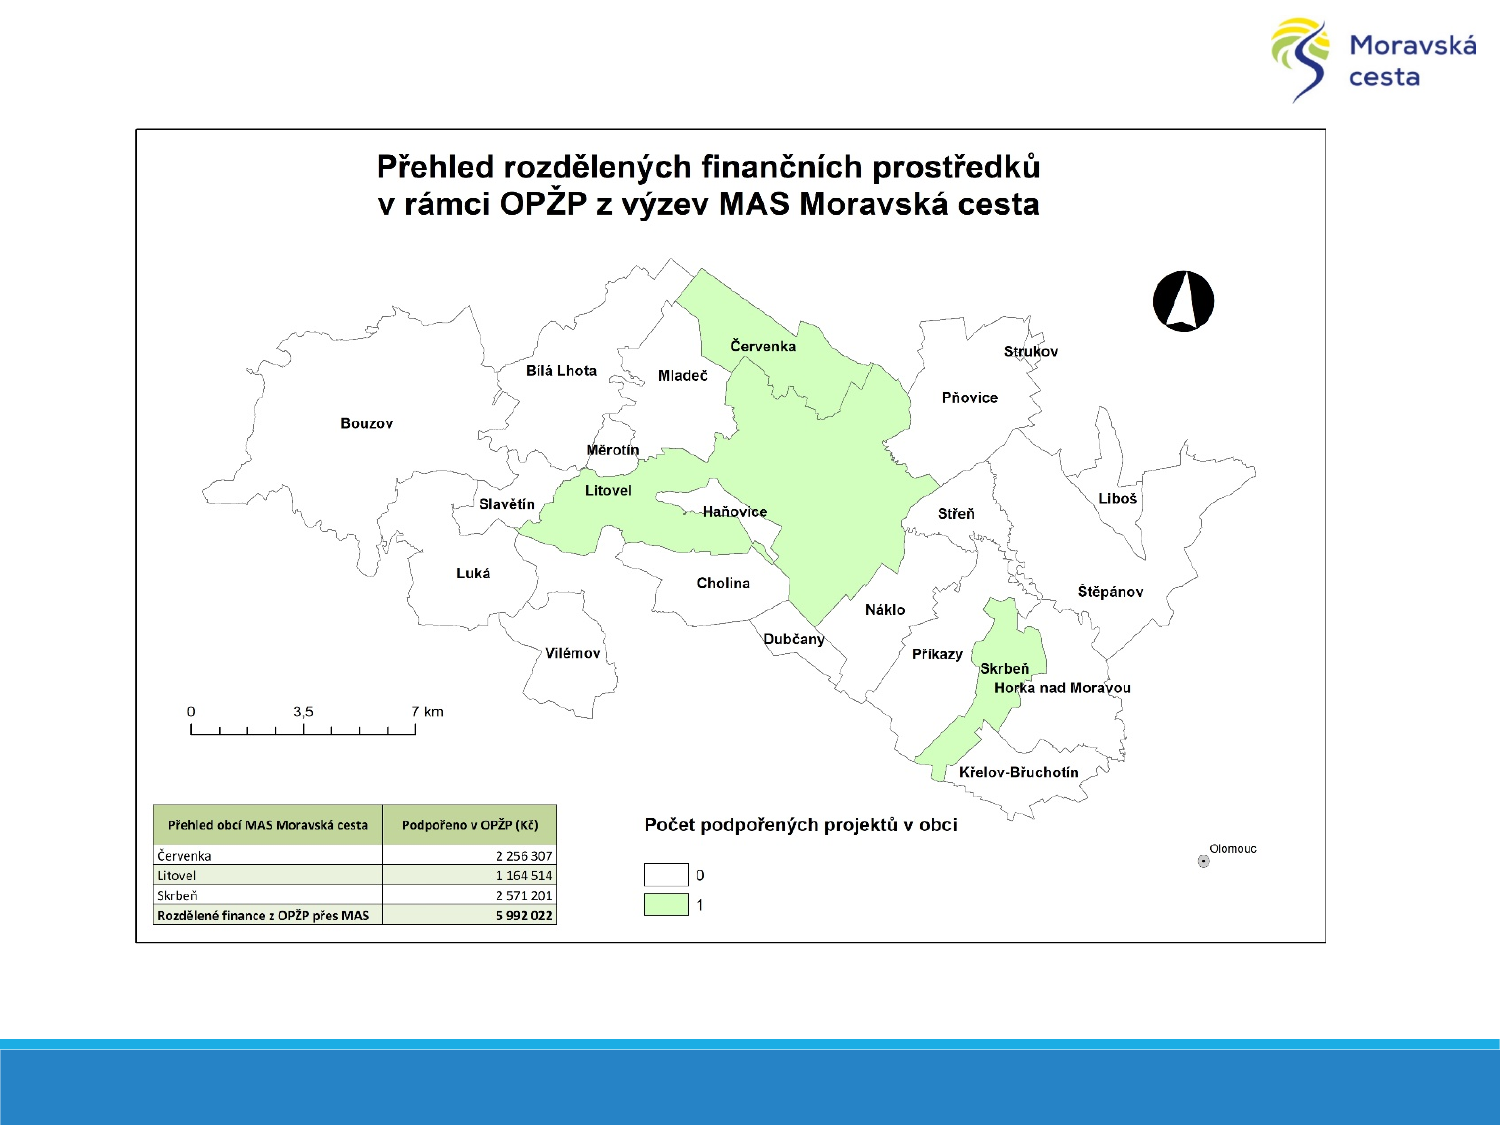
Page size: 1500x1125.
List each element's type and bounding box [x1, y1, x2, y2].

picture [103, 15, 1476, 977]
